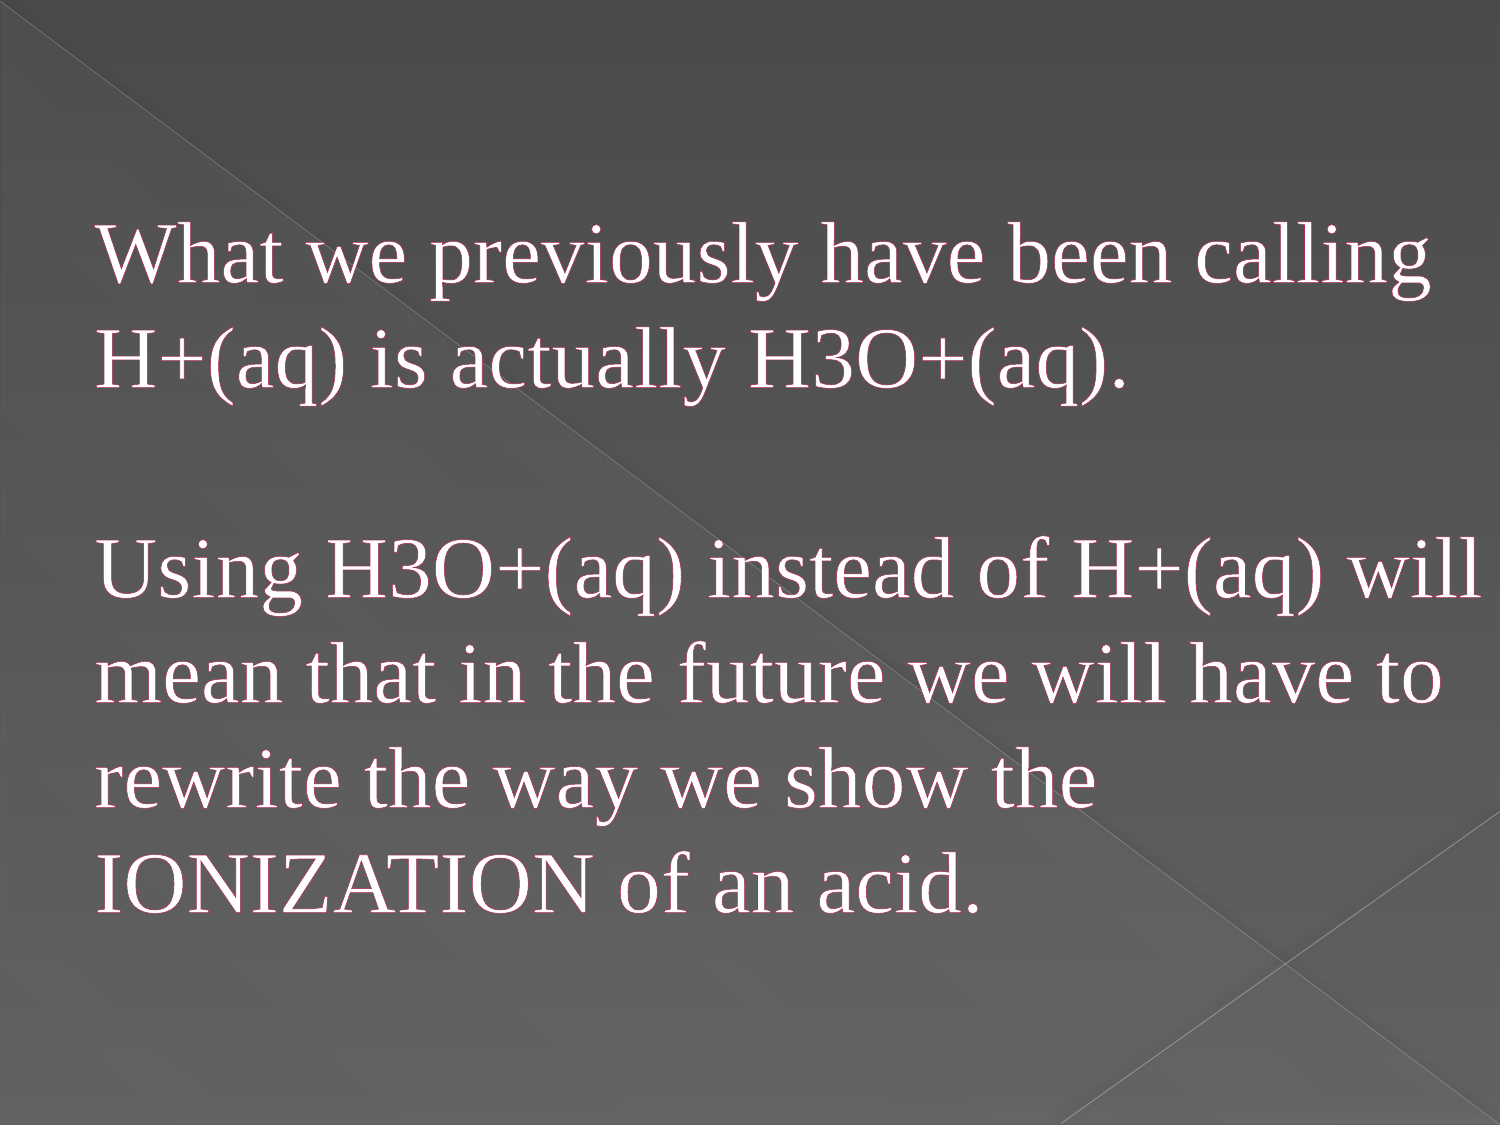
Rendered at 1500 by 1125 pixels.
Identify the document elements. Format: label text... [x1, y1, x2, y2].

title What we previously have been calling H+(aq) is actually H3O+(aq). Using H3O+(aq) instead of H+(aq) will mean that in the future we will have to rewrite the way we show the IONIZATION of an acid. [0, 0, 1500, 1125]
